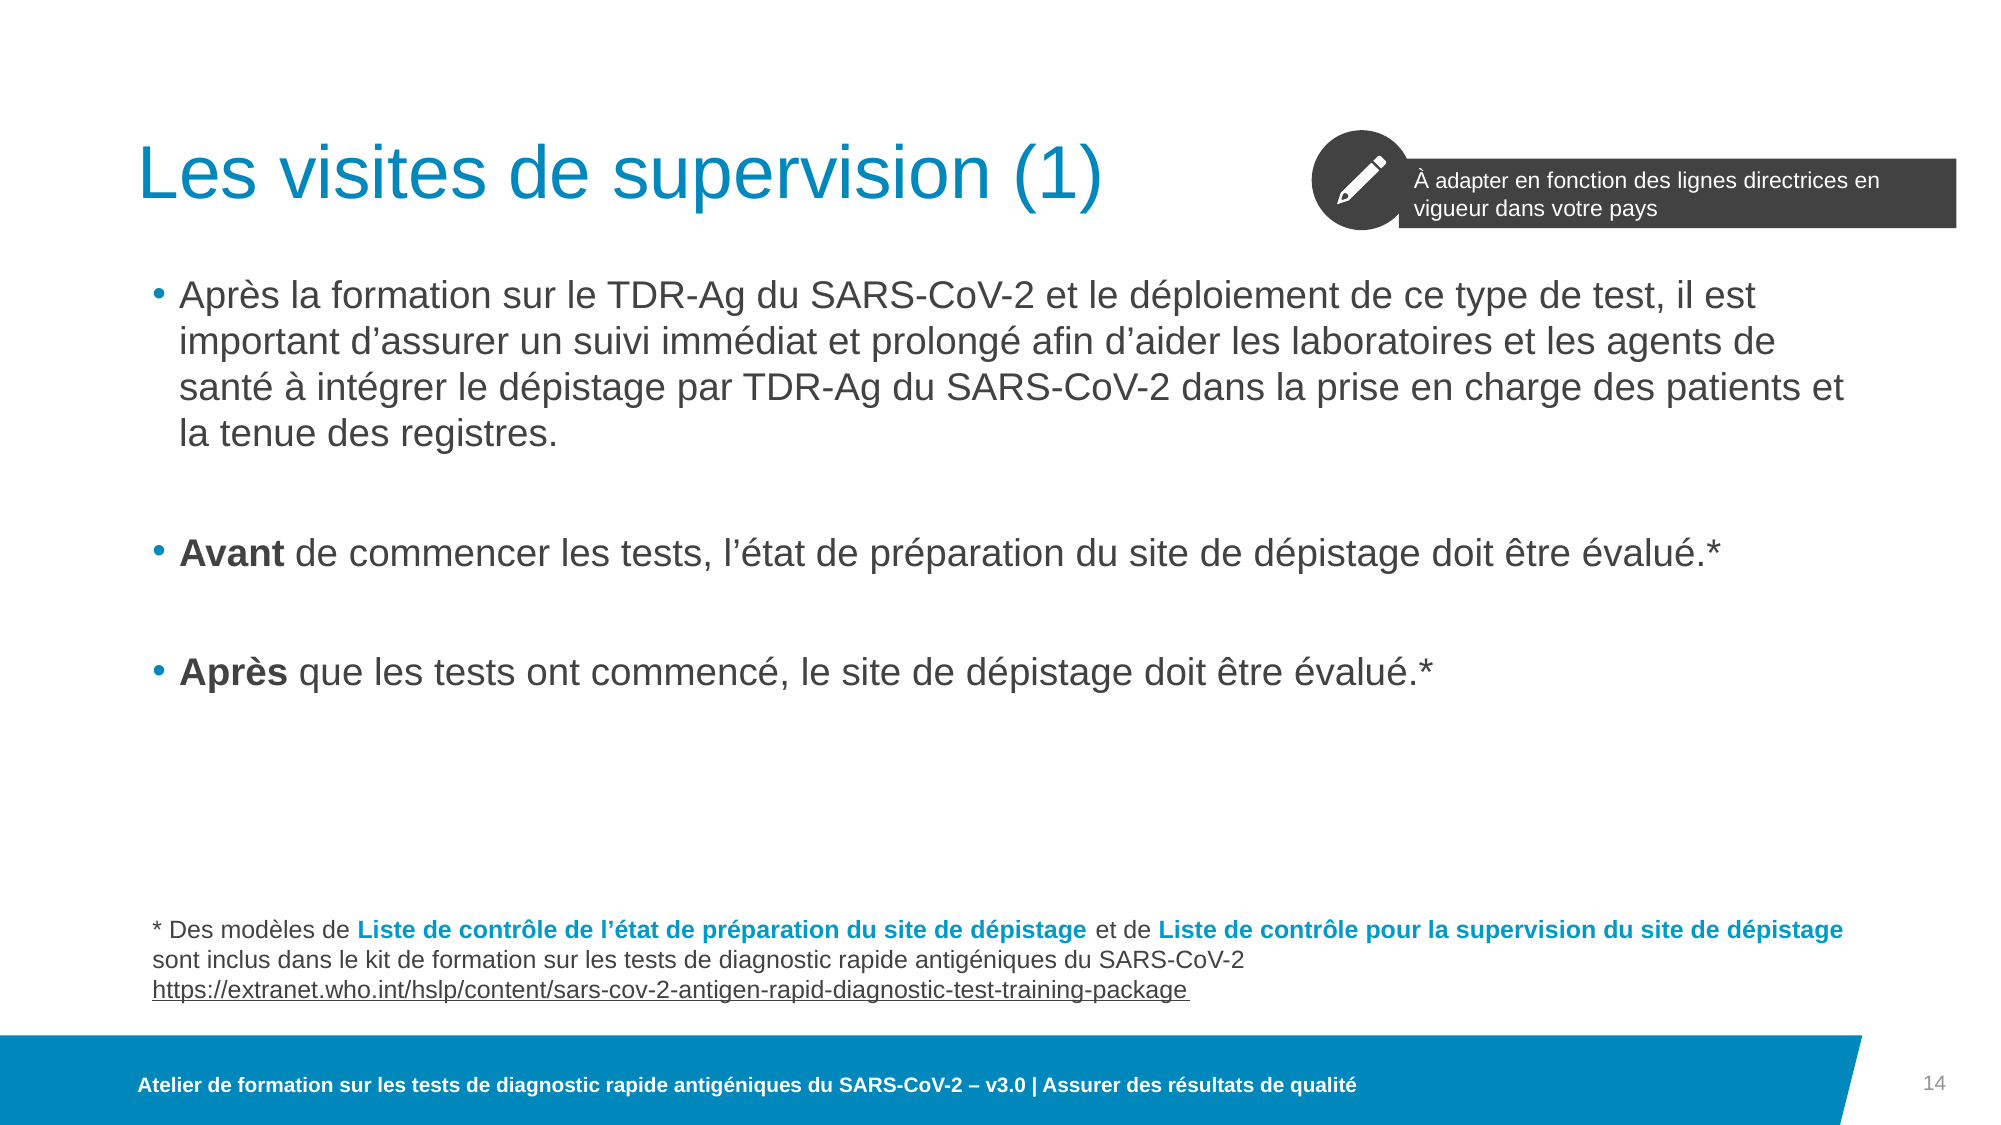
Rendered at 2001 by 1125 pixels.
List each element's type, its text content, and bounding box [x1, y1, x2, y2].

list Après la formation sur le TDR-Ag du SARS-CoV-2 et le déploiement de ce type de test, il est important d’assurer un suivi immédiat et prolongé afin d’aider les laboratoires et les agents de santé à intégrer le dépistage par TDR-Ag du SARS-CoV-2 dans la prise en charge des patients et la tenue des registres. Avant de commencer les tests, l’état de préparation du site de dépistage doit être évalué.* Après que les tests ont commencé, le site de dépistage doit être évalué.* [137, 262, 1863, 702]
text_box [1312, 131, 1957, 230]
slide_number 14 [1862, 1035, 1947, 1125]
title Les visites de supervision (1) [137, 59, 1863, 215]
text_box * Des modèles de Liste de contrôle de l’état de préparation du site de dépistage et de Liste de contrôle pour la supervision du site de dépistage sont inclus dans le kit de formation sur les tests de diagnostic rapide antigéniques du SARS-CoV-2 https://extranet.who.int/hslp/content/sars-cov-2-antigen-rapid-diagnostic-test-training-package [137, 906, 1863, 1012]
footer Atelier de formation sur les tests de diagnostic rapide antigéniques du SARS-CoV-2 – v3.0 | Assurer des résultats de qualité [137, 1042, 1442, 1125]
